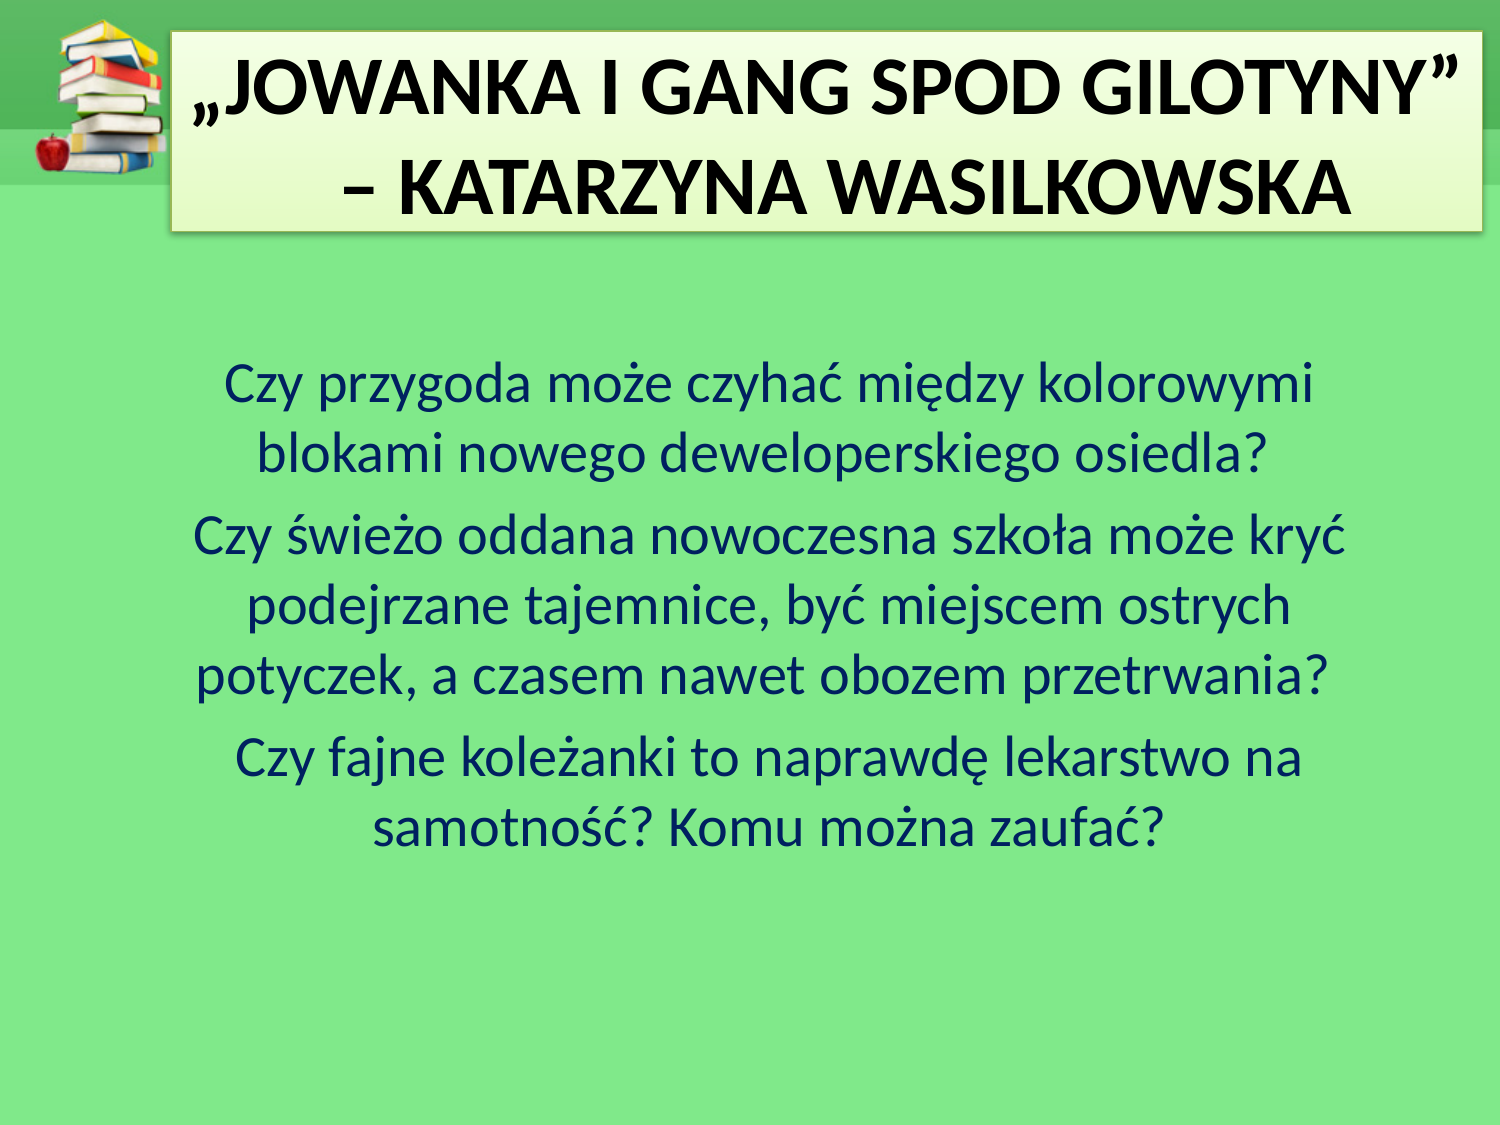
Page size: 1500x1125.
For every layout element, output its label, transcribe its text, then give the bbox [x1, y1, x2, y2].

list Czy przygoda może czyhać między kolorowymi blokami nowego deweloperskiego osiedla? Czy świeżo oddana nowoczesna szkoła może kryć podejrzane tajemnice, być miejscem ostrych potyczek, a czasem nawet obozem przetrwania? Czy fajne koleżanki to naprawdę lekarstwo na samotność? Komu można zaufać? [64, 255, 1400, 1106]
title „JOWANKA I GANG SPOD GILOTYNY” – KATARZYNA WASILKOWSKA [170, 30, 1483, 232]
picture [0, 0, 1500, 1125]
